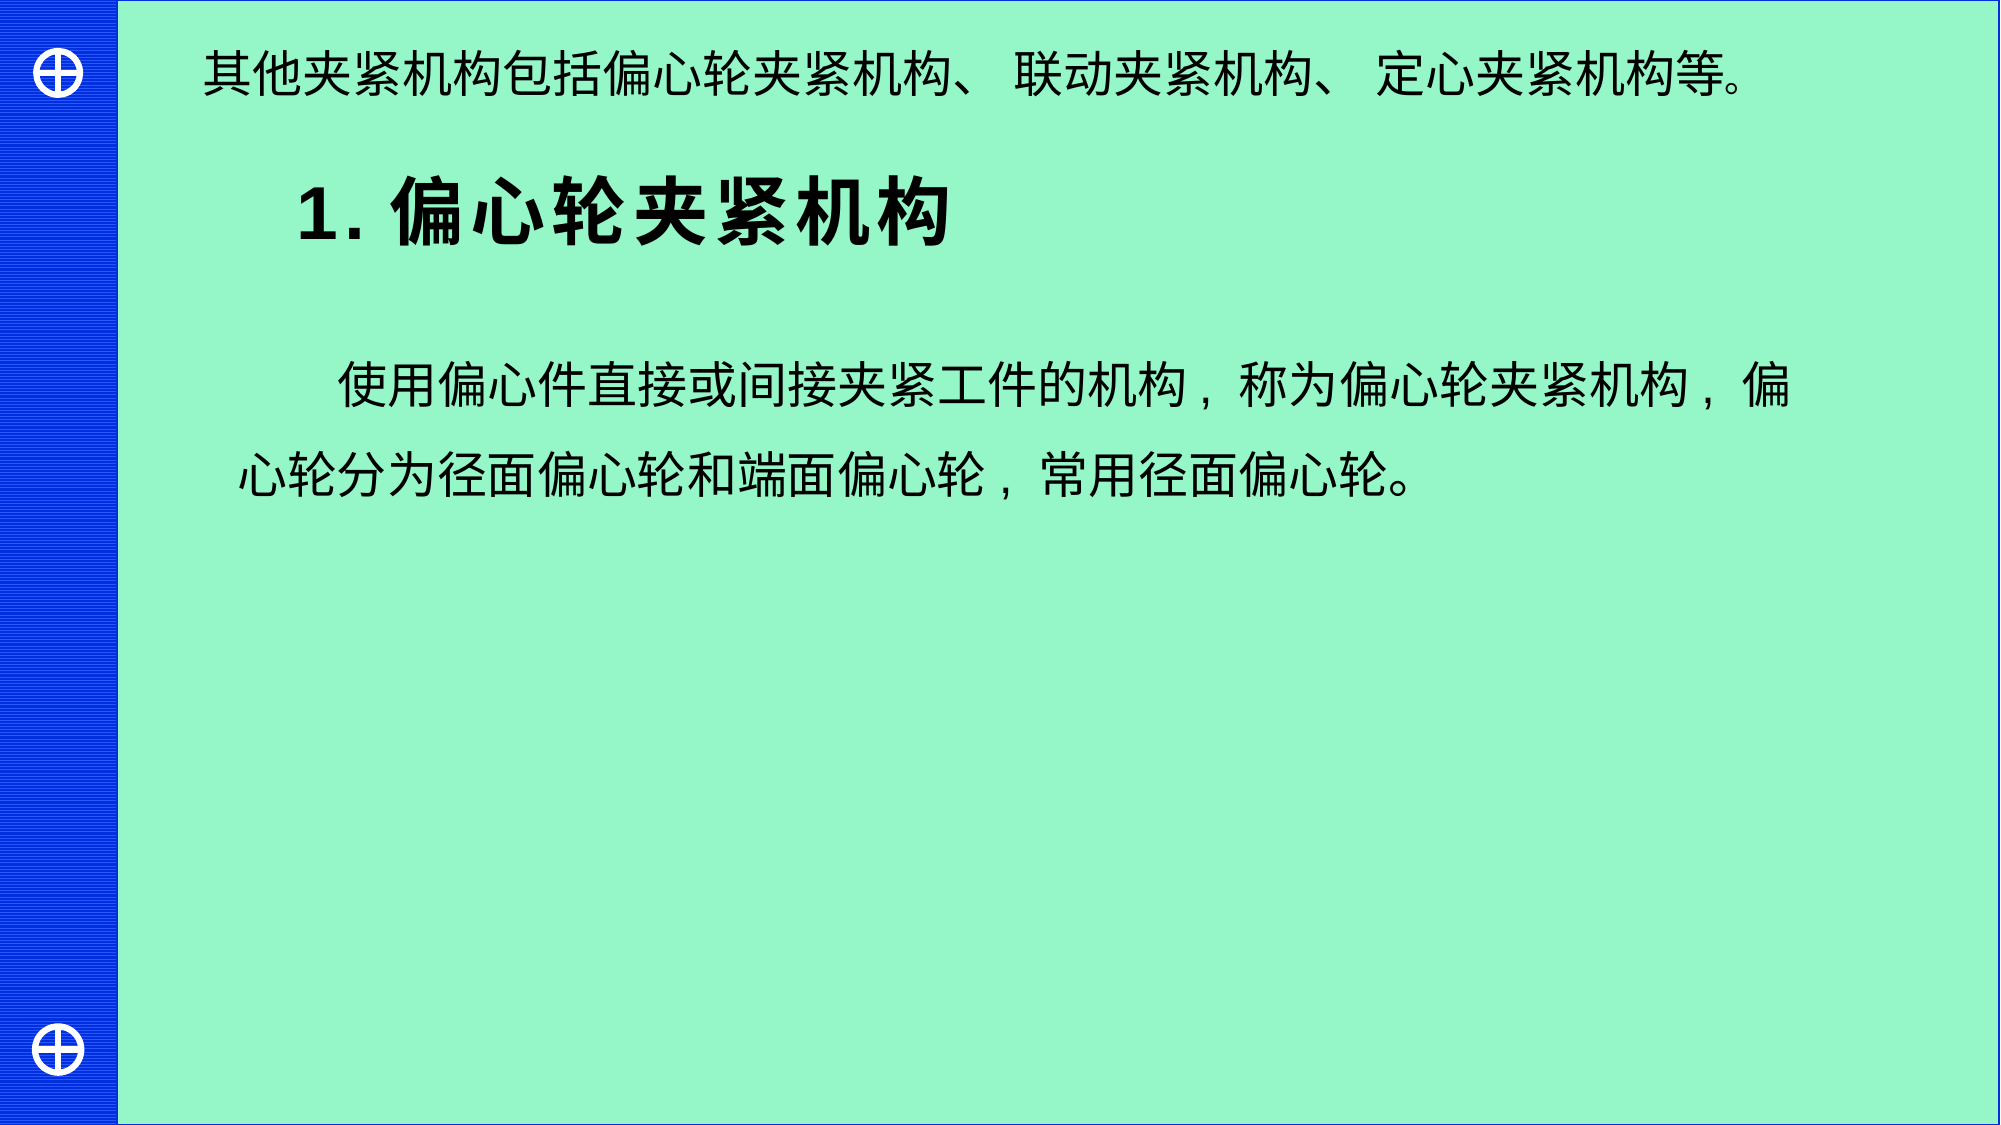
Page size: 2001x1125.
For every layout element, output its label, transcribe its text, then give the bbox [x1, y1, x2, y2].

text_box 其他夹紧机构包括偏心轮夹紧机构、 联动夹紧机构、 定心夹紧机构等。 [187, 34, 1949, 110]
text_box 使用偏心件直接或间接夹紧工件的机构, 称为偏心轮夹紧机构, 偏心轮分为径面偏心轮和端面偏心轮, 常用径面偏心轮。 [222, 315, 1834, 511]
text_box 1.偏心轮夹紧机构 [173, 140, 1462, 263]
